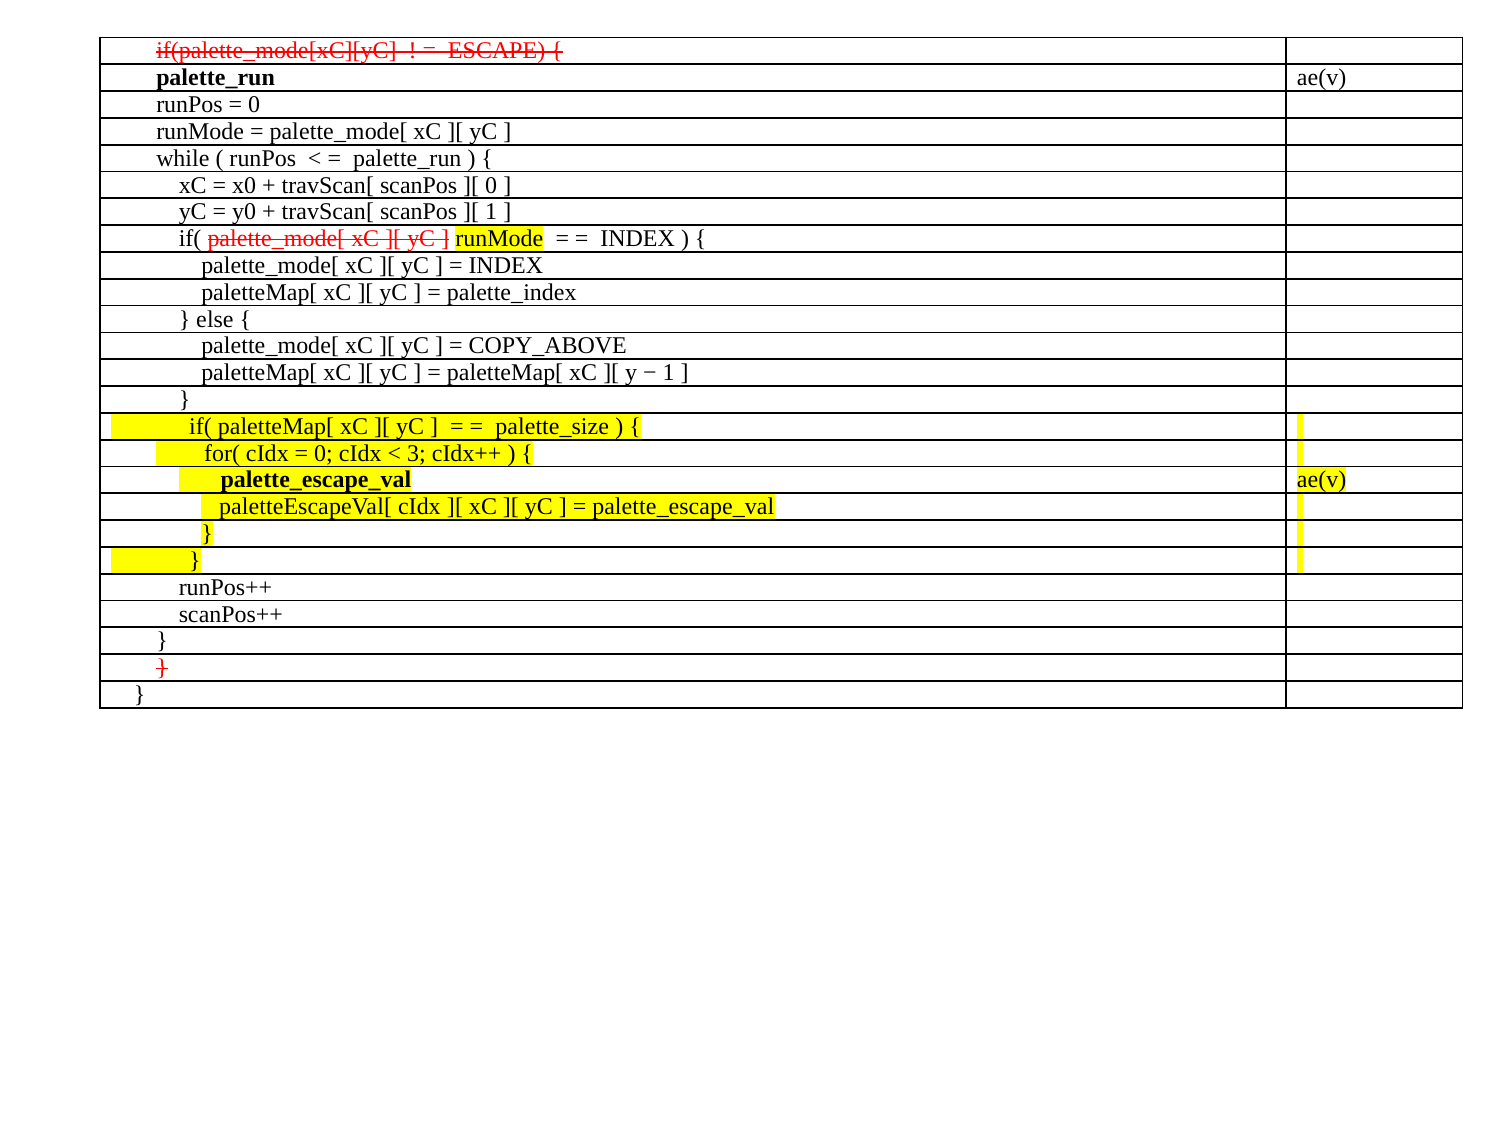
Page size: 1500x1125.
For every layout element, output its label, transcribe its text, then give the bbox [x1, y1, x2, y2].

table_cell [1287, 172, 1462, 197]
table_cell } [101, 387, 1285, 412]
table_cell paletteEscapeVal[ cIdx ][ xC ][ yC ] = palette_escape_val [101, 494, 1285, 519]
table_cell [1287, 682, 1462, 707]
table_cell [1287, 92, 1462, 117]
table_cell if( paletteMap[ xC ][ yC ] = = palette_size ) { [101, 414, 1285, 439]
table_cell [1287, 575, 1462, 600]
table_cell xC = x0 + travScan[ scanPos ][ 0 ] [101, 172, 1285, 197]
table_cell } [101, 548, 1285, 573]
table_cell palette_mode[ xC ][ yC ] = INDEX [101, 253, 1285, 278]
table_cell } [101, 628, 1285, 653]
table_cell [1287, 333, 1462, 358]
table_cell runPos++ [101, 575, 1285, 600]
table_cell [1287, 360, 1462, 385]
table_cell } [101, 682, 1285, 707]
table_cell } else { [101, 306, 1285, 332]
table_cell [1287, 521, 1462, 546]
table_cell [1287, 548, 1462, 573]
table_cell while ( runPos < = palette_run ) { [101, 146, 1285, 171]
table_cell runMode = palette_mode[ xC ][ yC ] [101, 119, 1285, 144]
table_cell [1287, 146, 1462, 171]
table_cell [1287, 387, 1462, 412]
table_cell [1287, 414, 1462, 439]
table_cell [1287, 280, 1462, 305]
table_cell palette_escape_val [101, 467, 1285, 492]
table_cell } [101, 655, 1285, 680]
table_cell scanPos++ [101, 601, 1285, 626]
table_cell [1287, 306, 1462, 332]
table_cell [1287, 253, 1462, 278]
table_cell [1287, 601, 1462, 626]
table_cell [1287, 655, 1462, 680]
table_cell [1287, 226, 1462, 251]
table_cell ae(v) [1287, 65, 1462, 90]
table_cell runPos = 0 [101, 92, 1285, 117]
table_cell for( cIdx = 0; cIdx < 3; cIdx++ ) { [101, 441, 1285, 466]
table_header if(palette_mode[xC][yC] ! = ESCAPE) { [101, 38, 1285, 63]
table_cell palette_run [101, 65, 1285, 90]
table_cell [1287, 441, 1462, 466]
table_cell [1287, 199, 1462, 224]
table_cell paletteMap[ xC ][ yC ] = paletteMap[ xC ][ y − 1 ] [101, 360, 1285, 385]
table_cell paletteMap[ xC ][ yC ] = palette_index [101, 280, 1285, 305]
table_cell [1287, 119, 1462, 144]
table_cell if( palette_mode[ xC ][ yC ] runMode = = INDEX ) { [101, 226, 1285, 251]
table_cell [1287, 494, 1462, 519]
table_cell ae(v) [1287, 467, 1462, 492]
table_header [1287, 38, 1462, 63]
table_cell } [101, 521, 1285, 546]
table_cell palette_mode[ xC ][ yC ] = COPY_ABOVE [101, 333, 1285, 358]
table_cell yC = y0 + travScan[ scanPos ][ 1 ] [101, 199, 1285, 224]
table_cell [1287, 628, 1462, 653]
